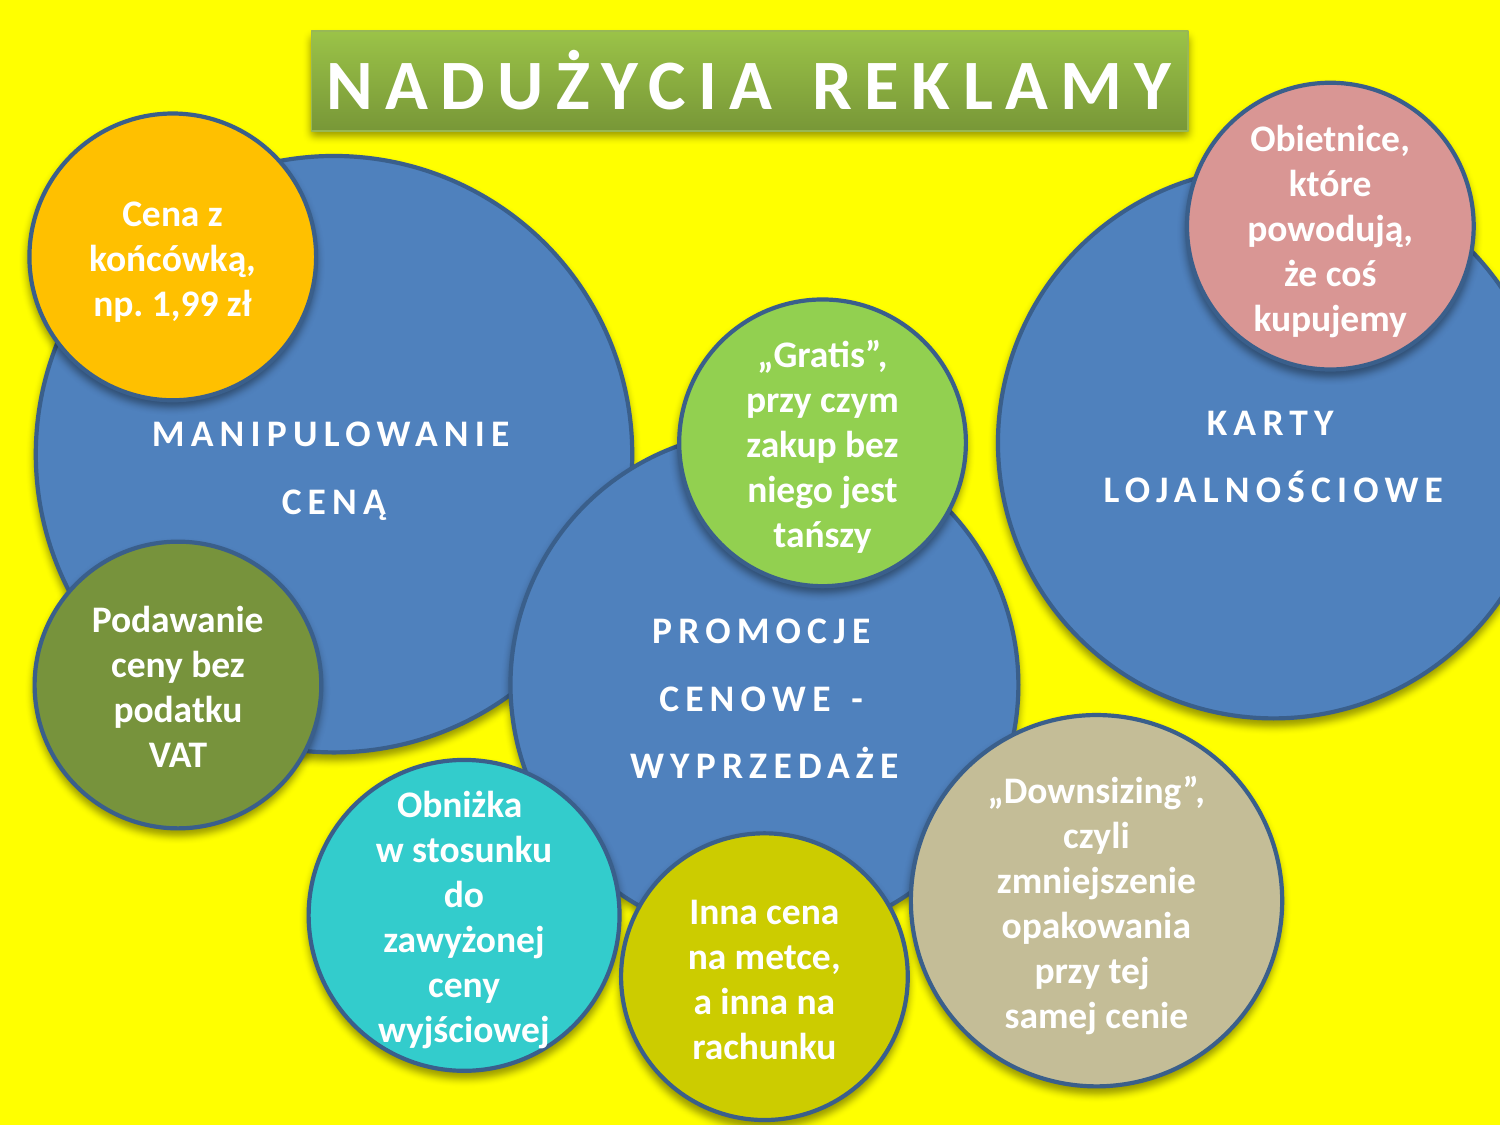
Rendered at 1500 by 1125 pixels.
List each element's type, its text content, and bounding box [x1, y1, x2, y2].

text_box Obietnice, które powodują, że coś kupujemy [1184, 80, 1476, 372]
text_box Obniżka w stosunku do zawyżonej ceny wyjściowej [306, 757, 622, 1073]
text_box Cena z końcówką, np. 1,99 zł [27, 111, 319, 403]
text_box MANIPULOWANIE CENĄ [33, 153, 635, 755]
text_box PROMOCJE CENOWE - WYPRZEDAŻE [508, 446, 1021, 906]
text_box „Downsizing”, czyli zmniejszenie opakowania przy tej samej cenie [908, 712, 1285, 1089]
text_box KARTY LOJALNOŚCIOWE [995, 178, 1500, 721]
text_box NADUŻYCIA REKLAMY [311, 30, 1189, 132]
text_box „Gratis”, przy czym zakup bez niego jest tańszy [677, 297, 969, 589]
text_box Podawanie ceny bez podatku VAT [32, 539, 324, 831]
text_box Inna cena na metce, a inna na rachunku [618, 831, 910, 1123]
